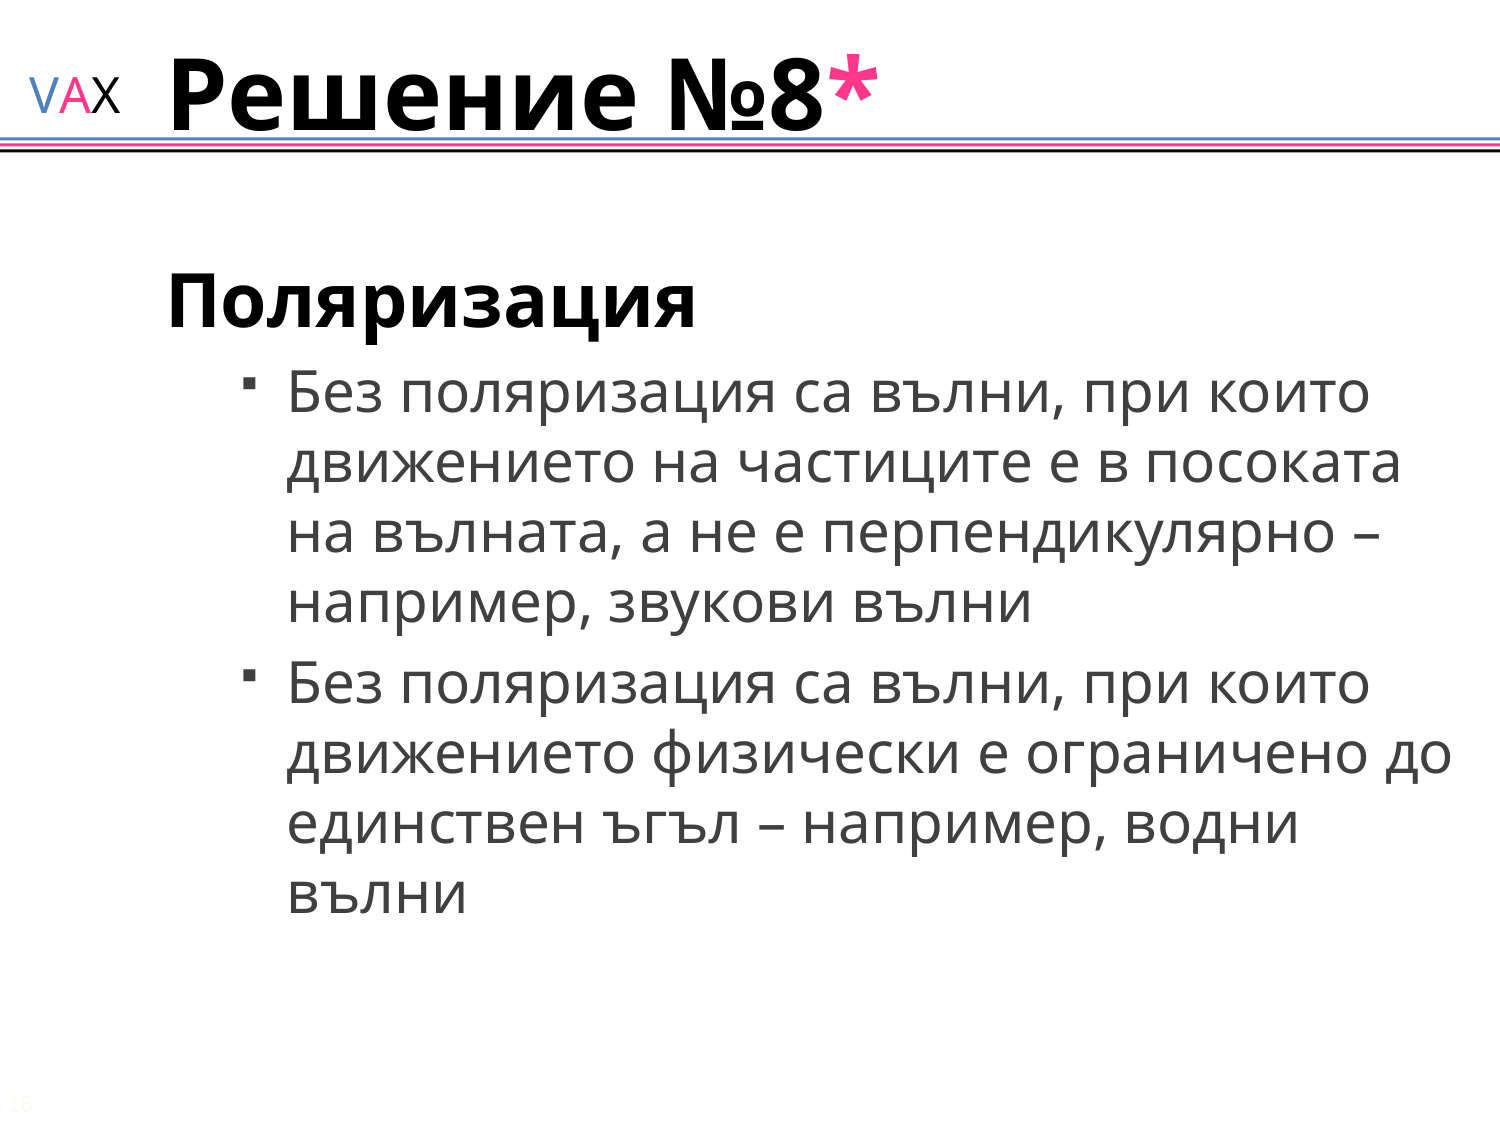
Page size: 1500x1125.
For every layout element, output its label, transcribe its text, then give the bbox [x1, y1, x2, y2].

title Решение №8* [0, 37, 1500, 144]
list Поляризация Без поляризация са вълни, при които движението на частиците е в посоката на вълната, а не е перпендикулярно – например, звукови вълни Без поляризация са вълни, при които движението физически е ограничено до единствен ъгъл – например, водни вълни [150, 200, 1488, 1113]
